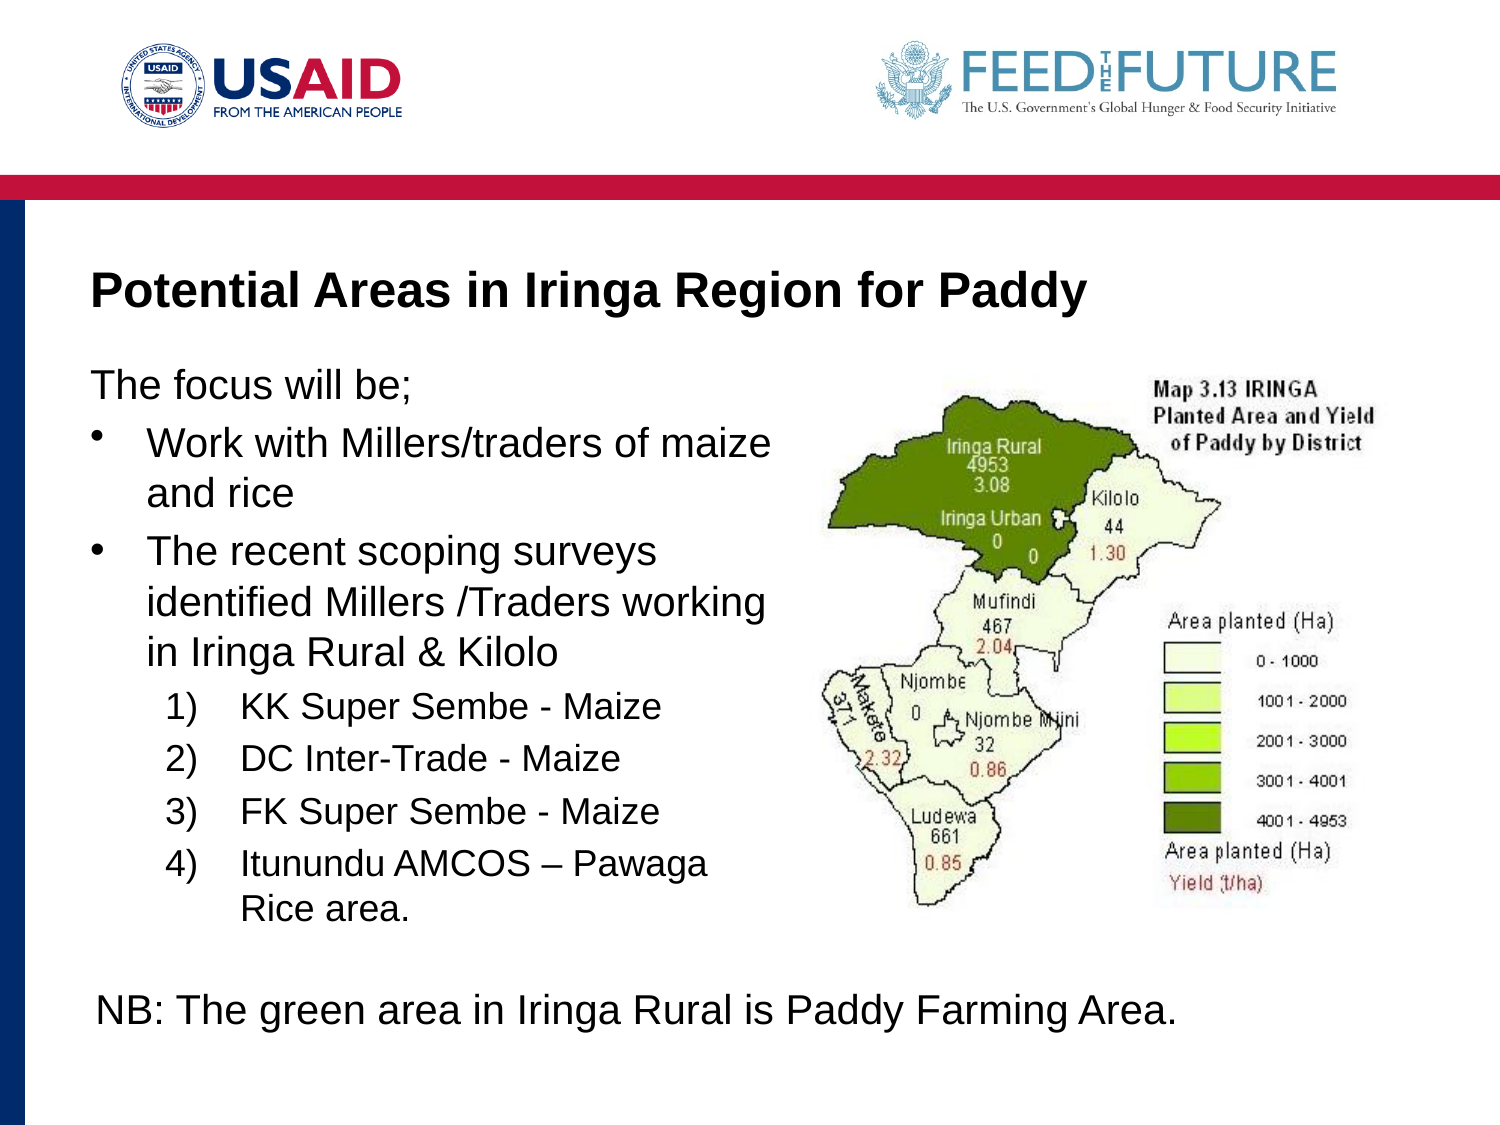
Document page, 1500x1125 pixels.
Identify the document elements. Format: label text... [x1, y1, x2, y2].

picture [80, 17, 442, 158]
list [774, 349, 1413, 976]
list The focus will be; Work with Millers/traders of maize and rice The recent scoping surveys identified Millers /Traders working in Iringa Rural & Kilolo KK Super Sembe - Maize DC Inter-Trade - Maize FK Super Sembe - Maize Itunundu AMCOS – Pawaga Rice area. [75, 350, 772, 975]
title Potential Areas in Iringa Region for Paddy [75, 212, 1400, 325]
picture [837, 11, 1378, 152]
text_box NB: The green area in Iringa Rural is Paddy Farming Area. [80, 975, 1217, 1040]
